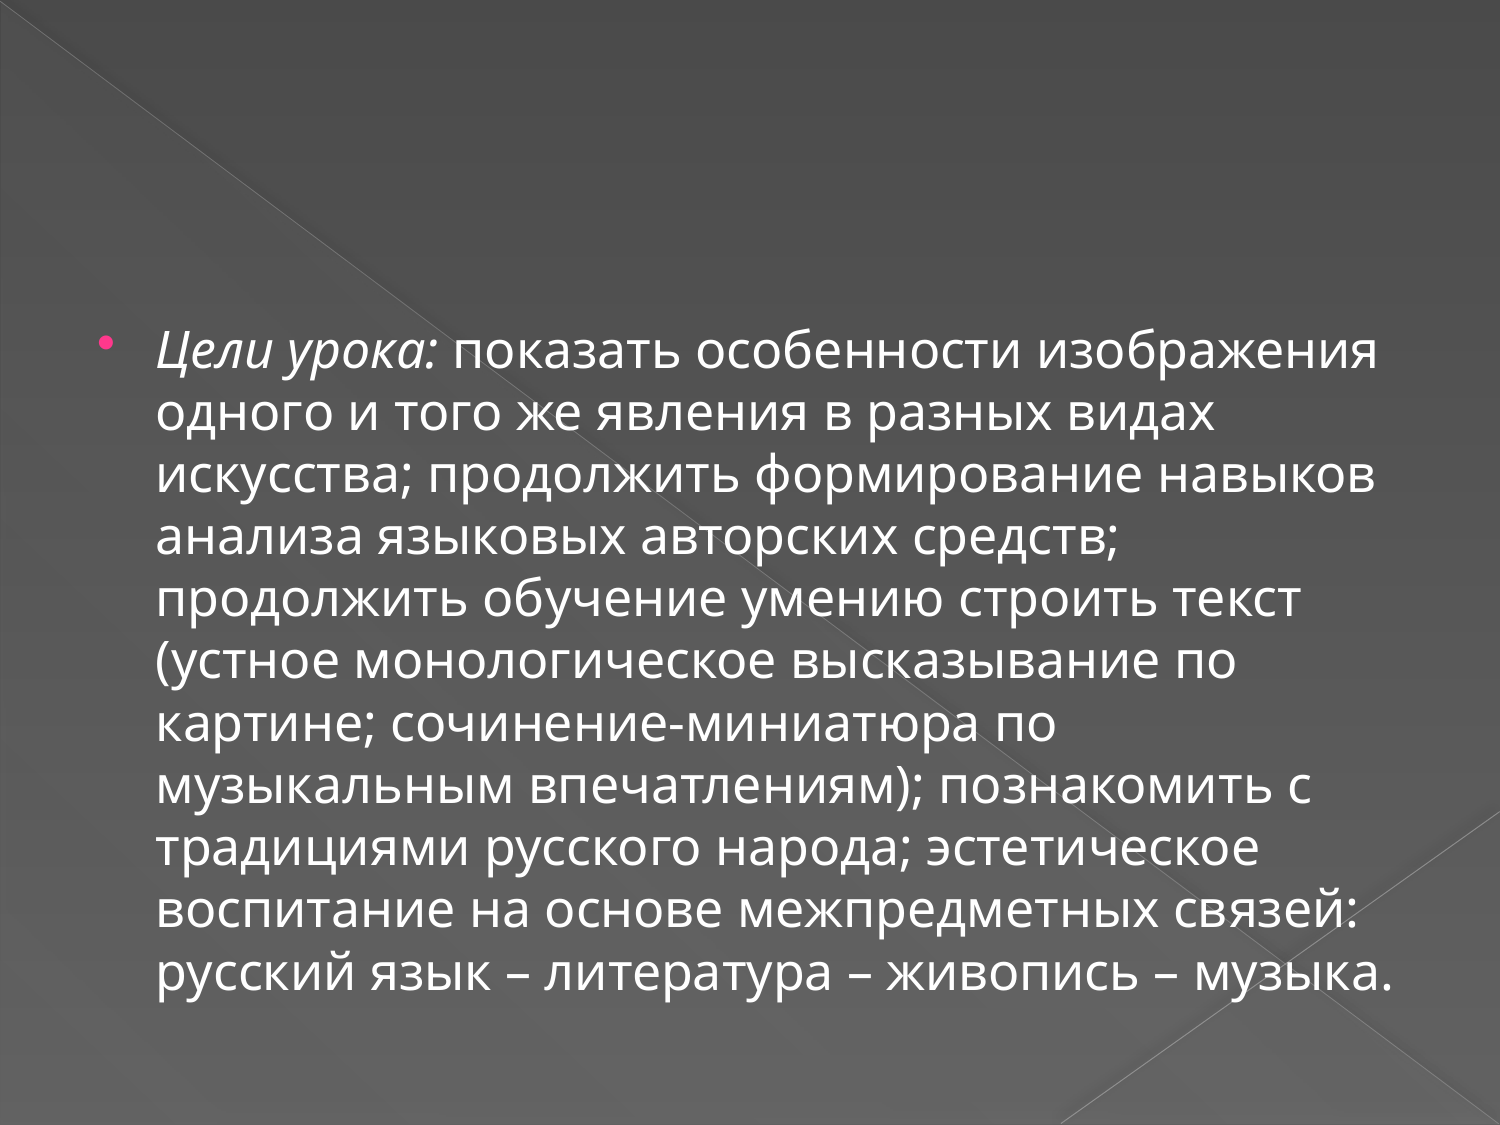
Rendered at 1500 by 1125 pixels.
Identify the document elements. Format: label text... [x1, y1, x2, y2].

list Цели урока: показать особенности изображения одного и того же явления в разных видах искусства; продолжить формирование навыков анализа языковых авторских средств; продолжить обучение умению строить текст (устное монологическое высказывание по картине; сочинение-миниатюра по музыкальным впечатлениям); познакомить с традициями русского народа; эстетическое воспитание на основе межпредметных связей: русский язык – литература – живопись – музыка. [75, 308, 1425, 1059]
